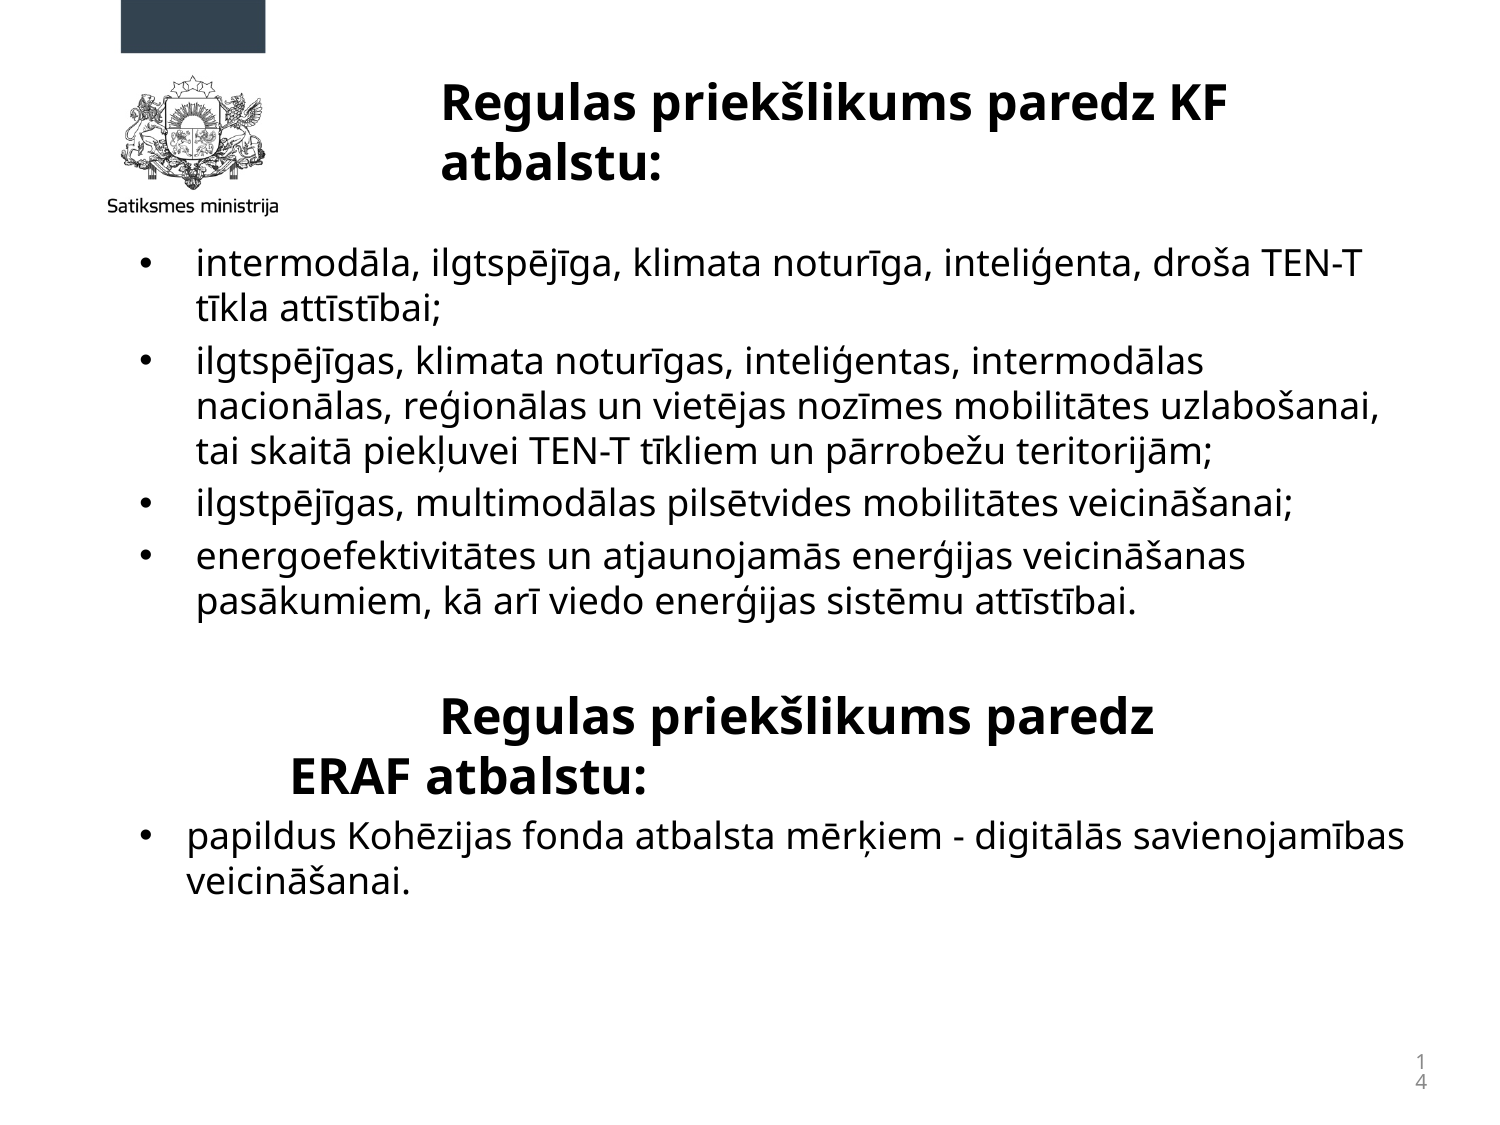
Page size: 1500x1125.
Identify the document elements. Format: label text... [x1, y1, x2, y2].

picture [48, 0, 338, 321]
slide_number 14 [1400, 1037, 1450, 1088]
title Regulas priekšlikums paredz KF atbalstu: [425, 62, 1425, 231]
list intermodāla, ilgtspējīga, klimata noturīga, inteliģenta, droša TEN-T tīkla attīstībai; ilgtspējīgas, klimata noturīgas, inteliģentas, intermodālas nacionālas, reģionālas un vietējas nozīmes mobilitātes uzlabošanai, tai skaitā piekļuvei TEN-T tīkliem un pārrobežu teritorijām; ilgstpējīgas, multimodālas pilsētvides mobilitātes veicināšanai; energoefektivitātes un atjaunojamās enerģijas veicināšanas pasākumiem, kā arī viedo enerģijas sistēmu attīstībai. Regulas priekšlikums paredz ERAF atbalstu: papildus Kohēzijas fonda atbalsta mērķiem - digitālās savienojamības veicināšanai. [123, 231, 1425, 1000]
